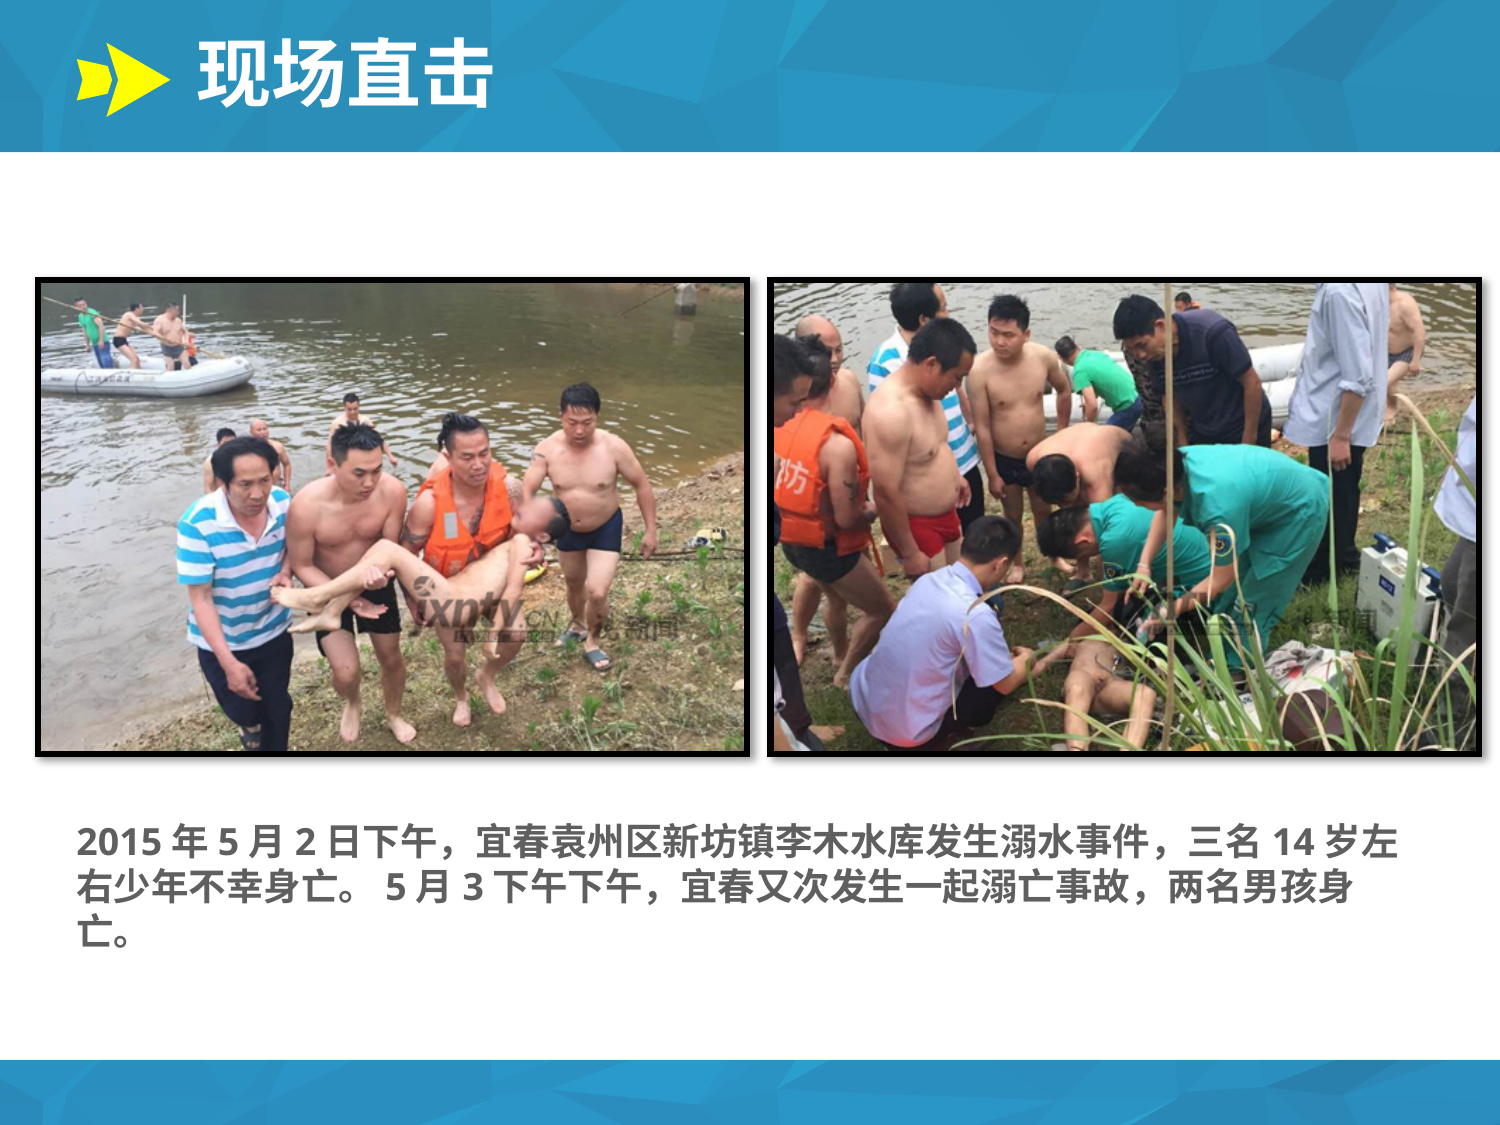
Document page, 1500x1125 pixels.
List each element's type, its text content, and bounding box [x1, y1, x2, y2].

text_box 2015年5月2日下午，宜春袁州区新坊镇李木水库发生溺水事件，三名14岁左右少年不幸身亡。5月3下午下午，宜春又次发生一起溺亡事故，两名男孩身亡。 [61, 810, 1427, 961]
text_box 现场直击 [182, 18, 512, 124]
picture [773, 282, 1477, 752]
picture [40, 282, 745, 752]
